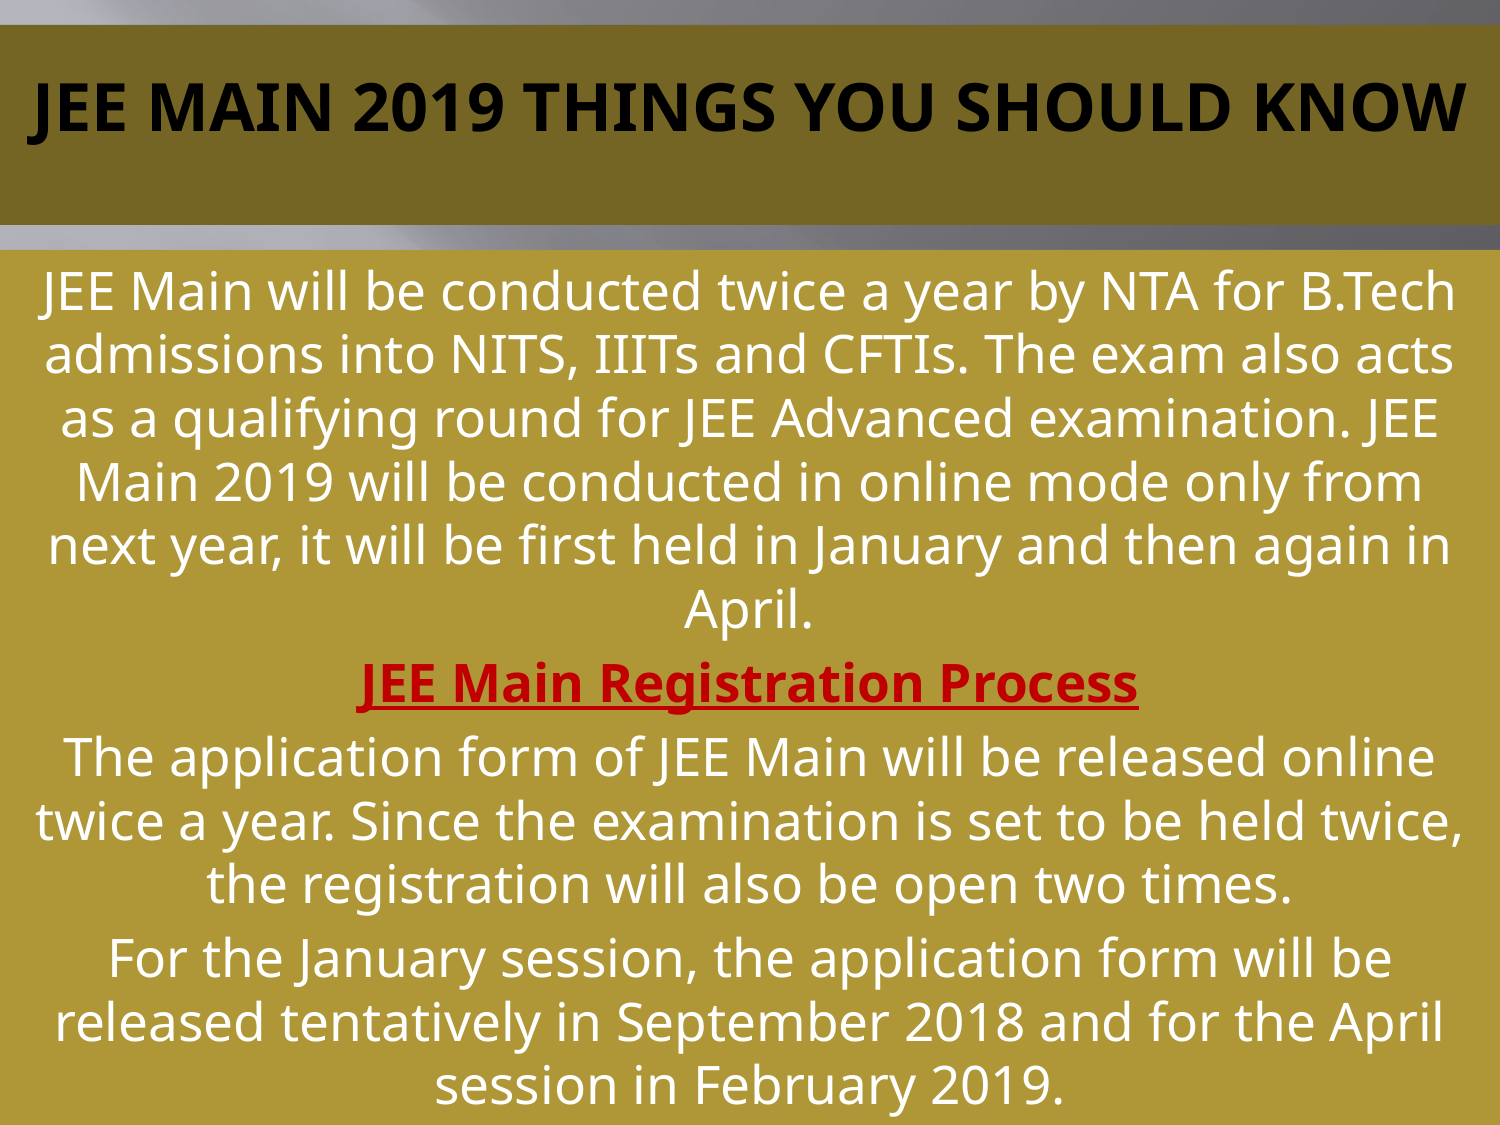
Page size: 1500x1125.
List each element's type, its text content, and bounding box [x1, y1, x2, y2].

title JEE Main 2019 Things you should Know [0, 24, 1500, 225]
subtitle JEE Main will be conducted twice a year by NTA for B.Tech admissions into NITS, IIITs and CFTIs. The exam also acts as a qualifying round for JEE Advanced examination. JEE Main 2019 will be conducted in online mode only from next year, it will be first held in January and then again in April. JEE Main Registration Process The application form of JEE Main will be released online twice a year. Since the examination is set to be held twice, the registration will also be open two times. For the January session, the application form will be released tentatively in September 2018 and for the April session in February 2019. [0, 249, 1500, 1125]
